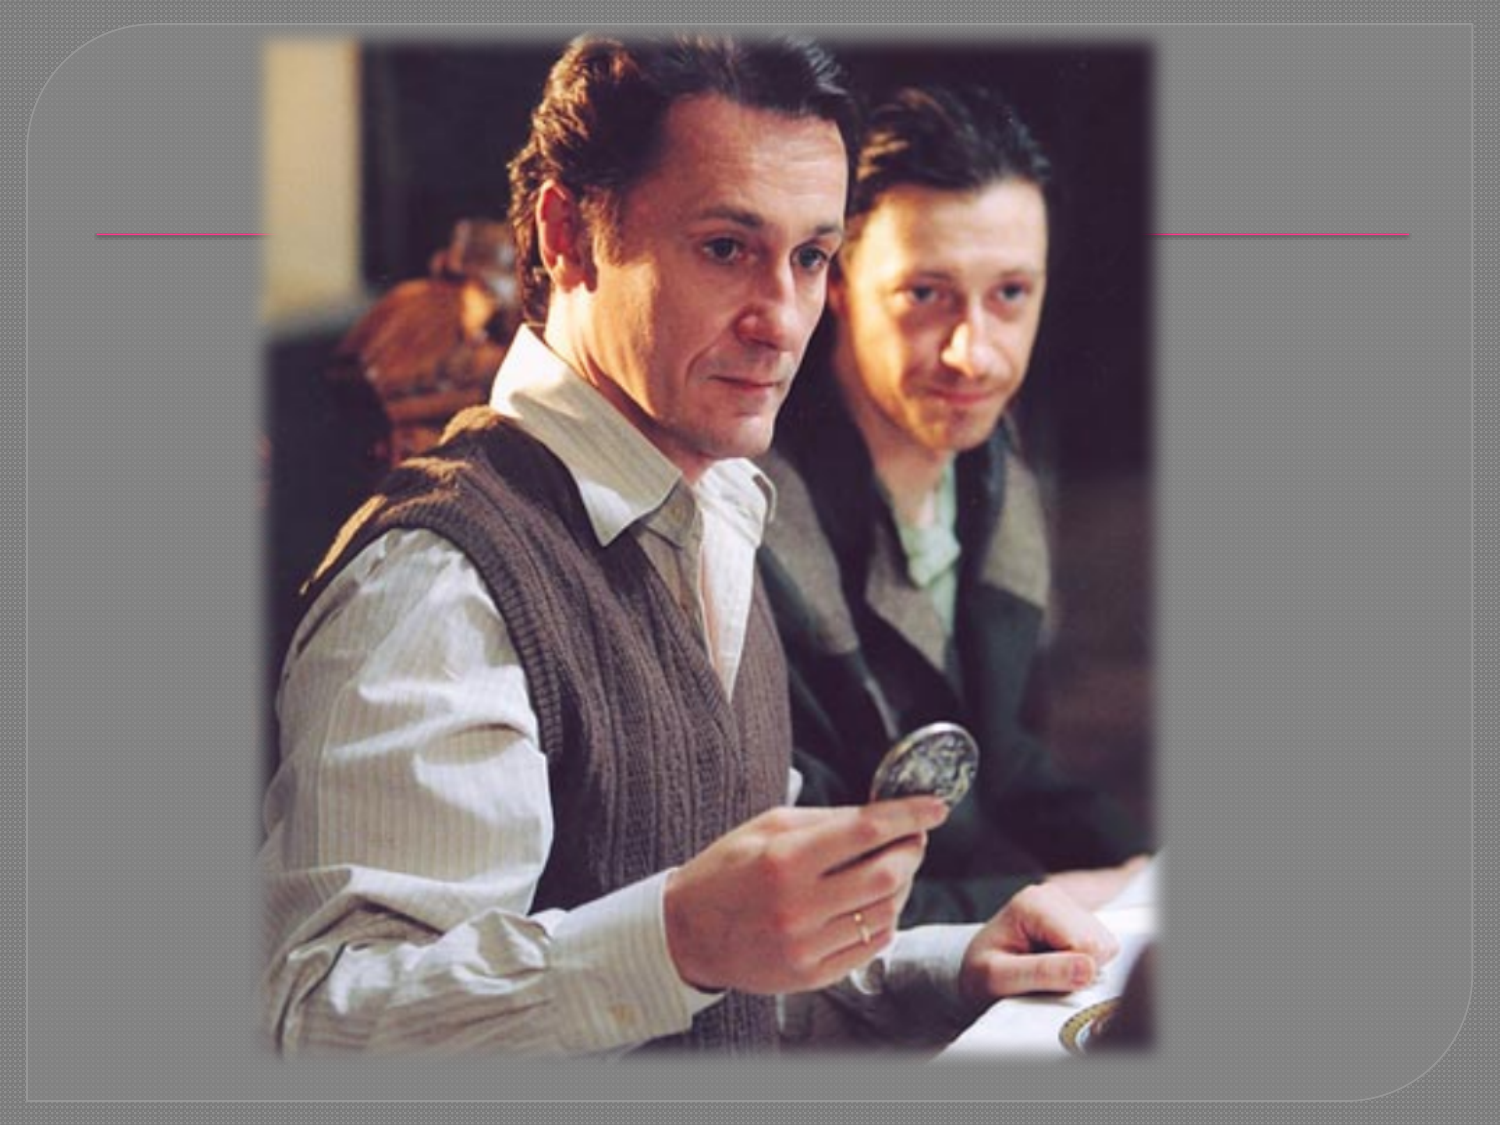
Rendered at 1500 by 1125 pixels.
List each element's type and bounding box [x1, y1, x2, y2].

picture [245, 23, 1173, 1070]
